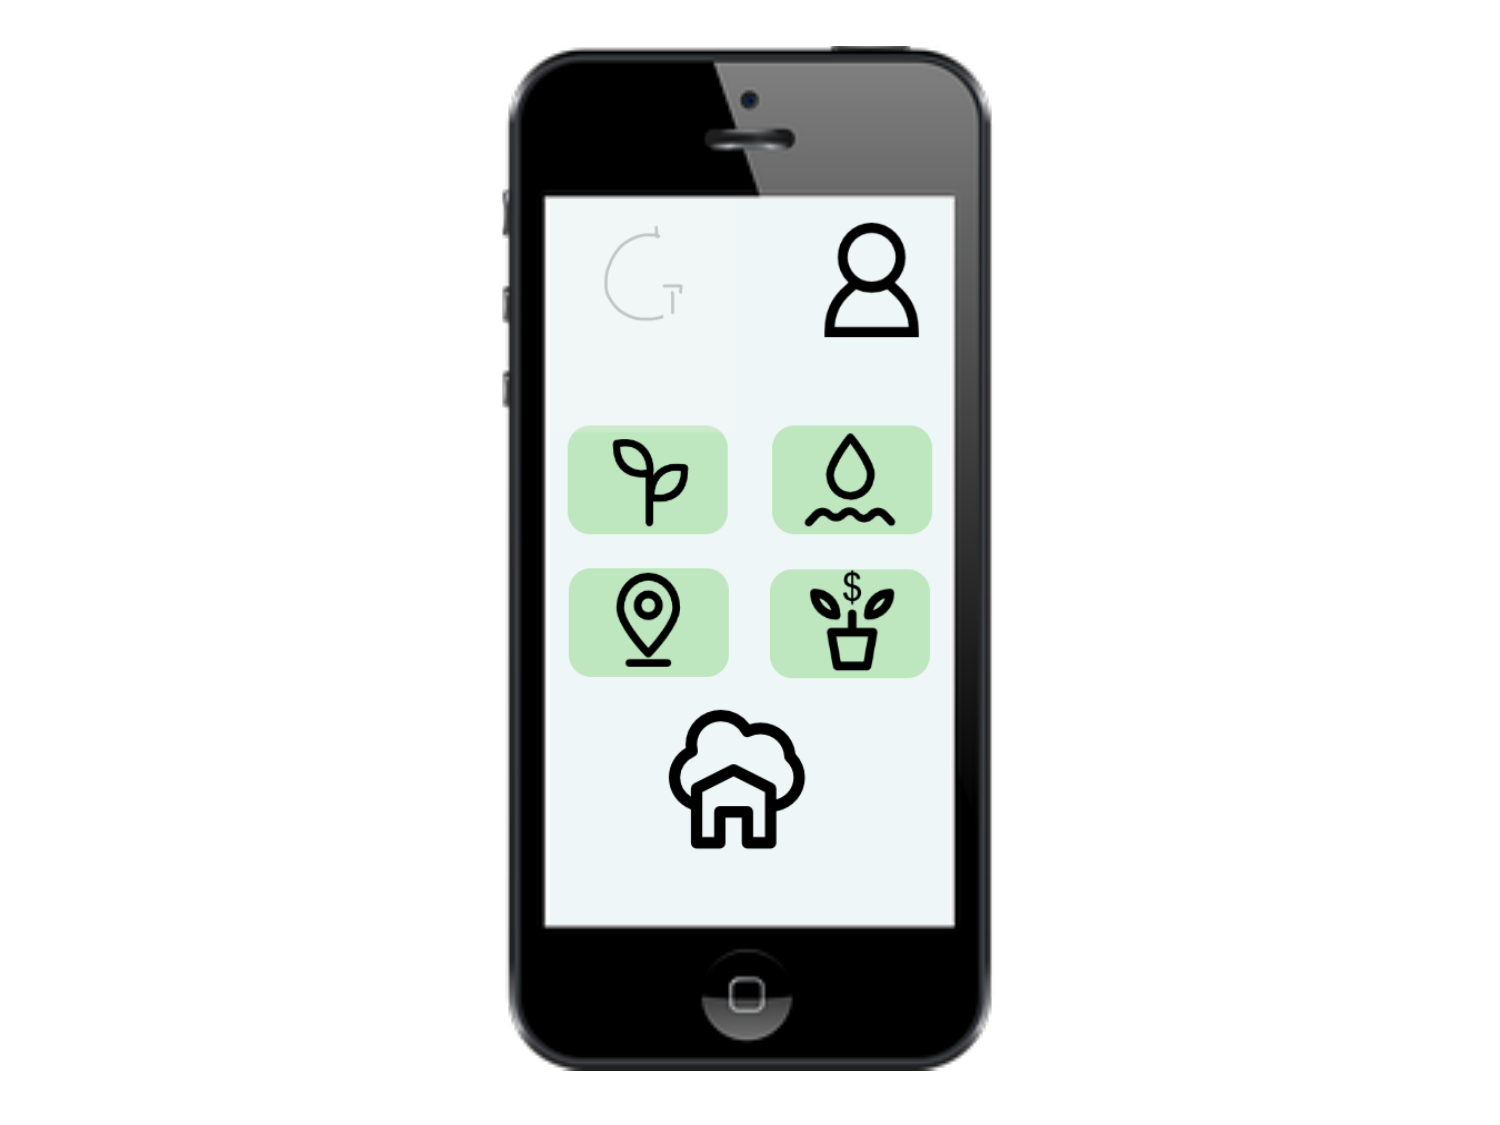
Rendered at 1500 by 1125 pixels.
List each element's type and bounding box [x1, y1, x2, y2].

picture [491, 46, 1005, 1071]
